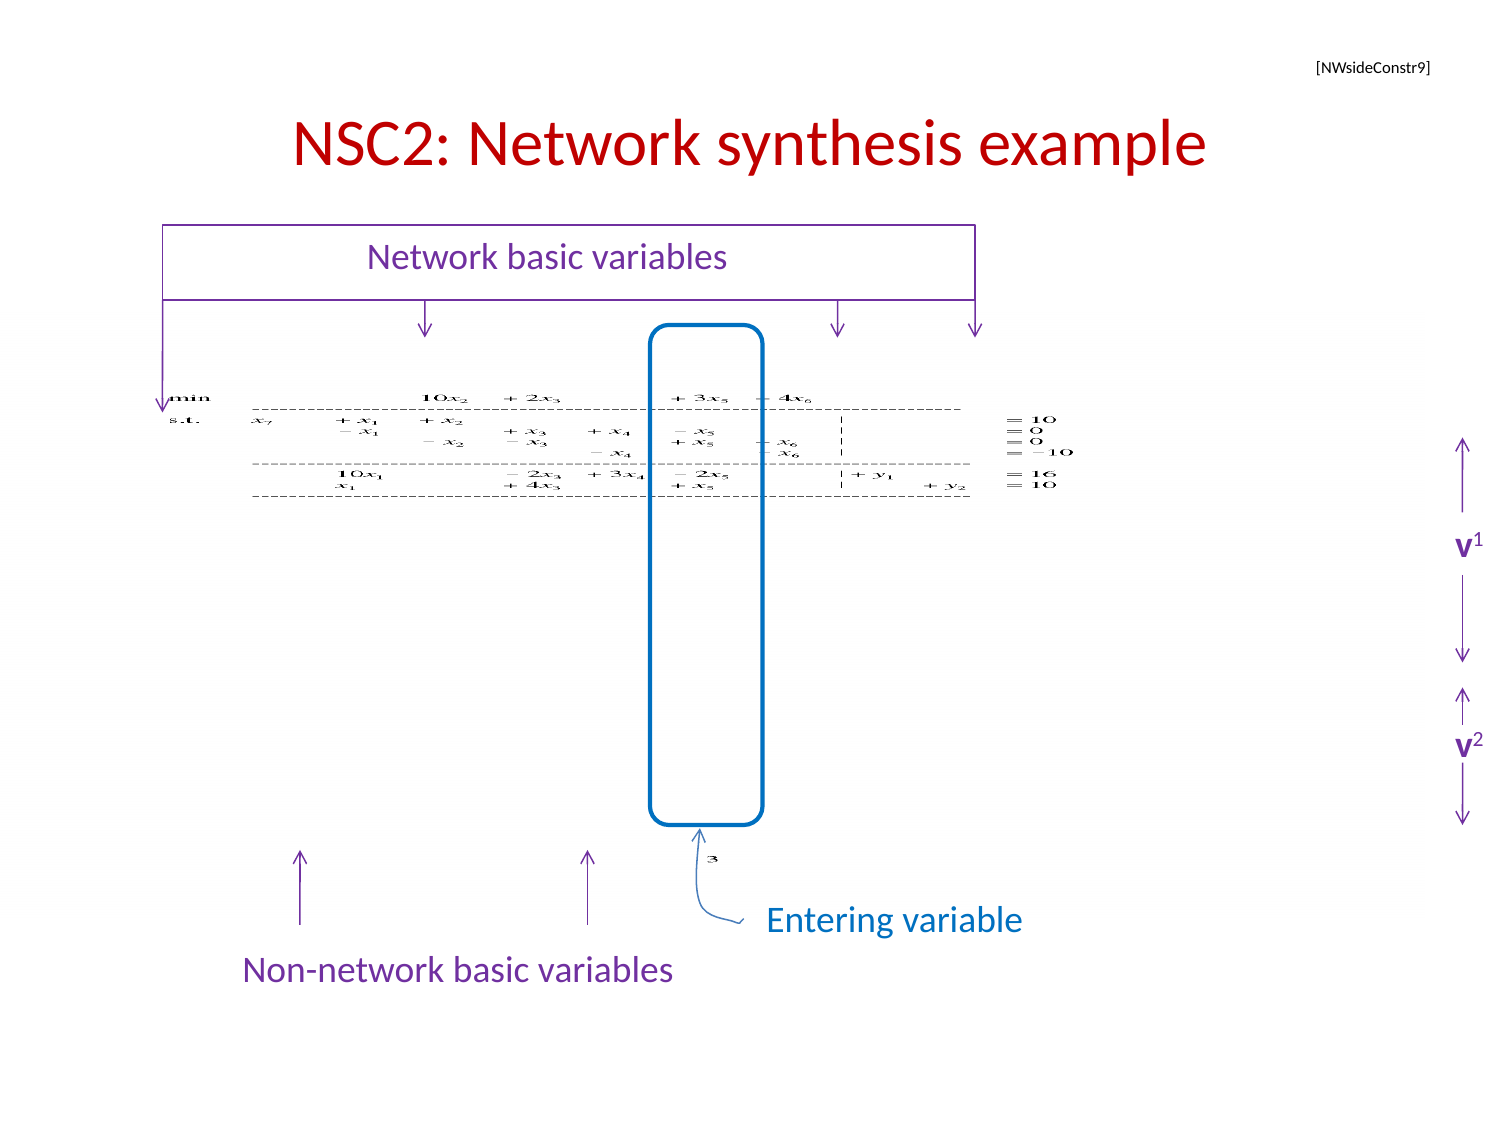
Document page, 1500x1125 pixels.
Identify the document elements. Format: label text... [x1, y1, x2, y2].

text_box [160, 223, 977, 302]
text_box v1 [1440, 512, 1499, 573]
title NSC2: Network synthesis example [75, 45, 1425, 233]
text_box Entering variable [751, 928, 1039, 948]
text_box v2 [1440, 712, 1499, 773]
text_box [NWsideConstr9] [1301, 49, 1447, 85]
picture [0, 312, 1426, 920]
text_box Non-network basic variables [227, 937, 689, 998]
